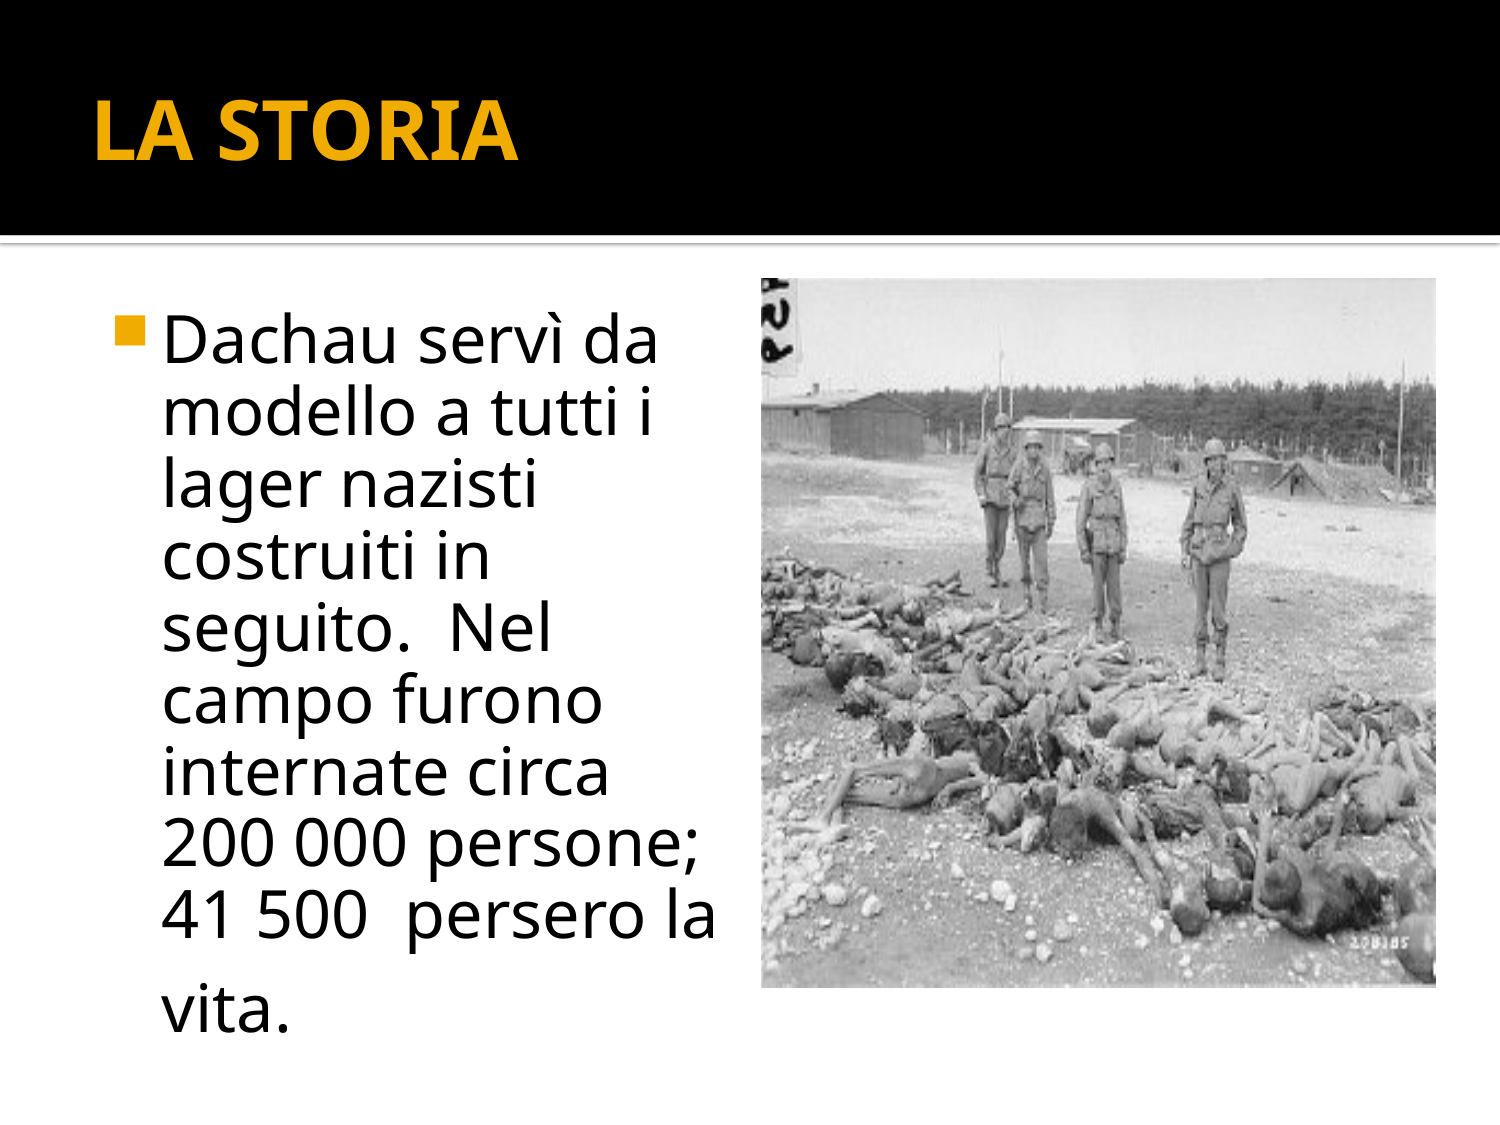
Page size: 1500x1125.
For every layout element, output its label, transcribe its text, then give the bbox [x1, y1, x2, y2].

title LA STORIA [75, 24, 1425, 231]
list Dachau servì da modello a tutti i lager nazisti costruiti in seguito. Nel campo furono internate circa 200 000 persone; 41 500 persero la vita. [74, 290, 738, 1050]
picture [761, 278, 1436, 988]
